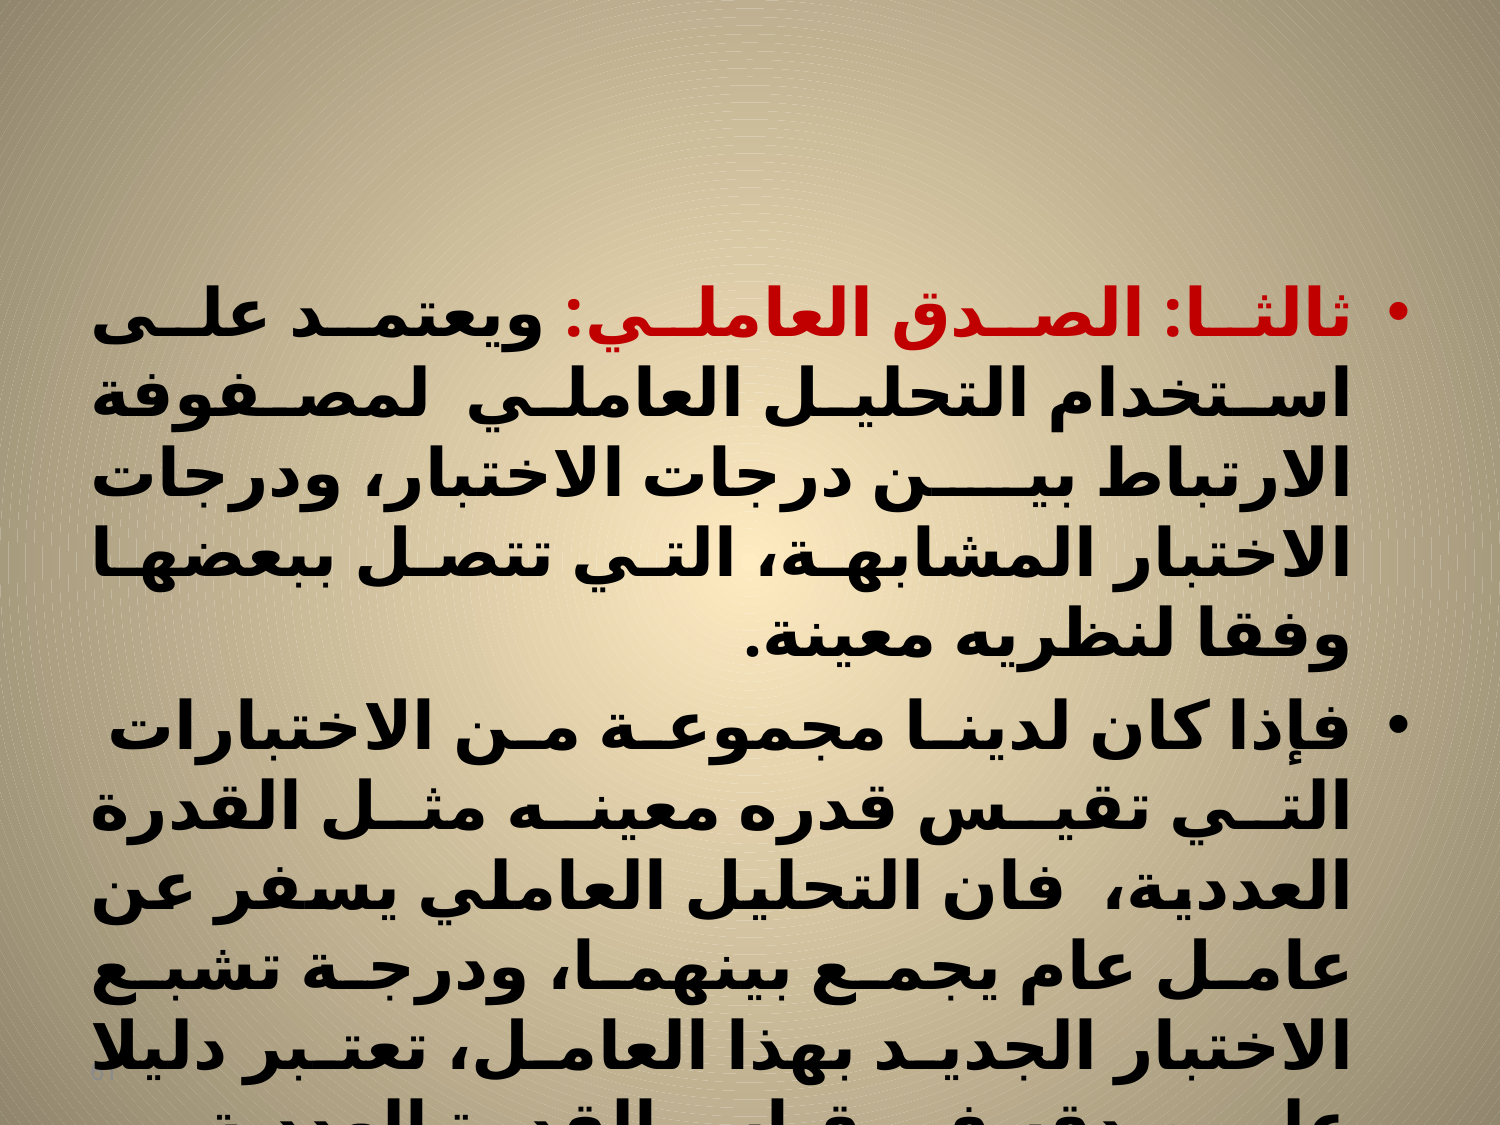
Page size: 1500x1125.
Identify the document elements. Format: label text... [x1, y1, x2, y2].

list ثالثا: الصدق العاملي: ويعتمد على استخدام التحليل العاملي لمصفوفة الارتباط بين درجات الاختبار، ودرجات الاختبار المشابهة، التي تتصل ببعضها وفقا لنظريه معينة. فإذا كان لدينا مجموعة من الاختبارات التي تقيس قدره معينه مثل القدرة العددية، فان التحليل العاملي يسفر عن عامل عام يجمع بينهما، ودرجة تشبع الاختبار الجديد بهذا العامل، تعتبر دليلا على صدقه في قياس القدرة العددية. [75, 262, 1425, 1005]
slide_number 61 [75, 1042, 425, 1103]
